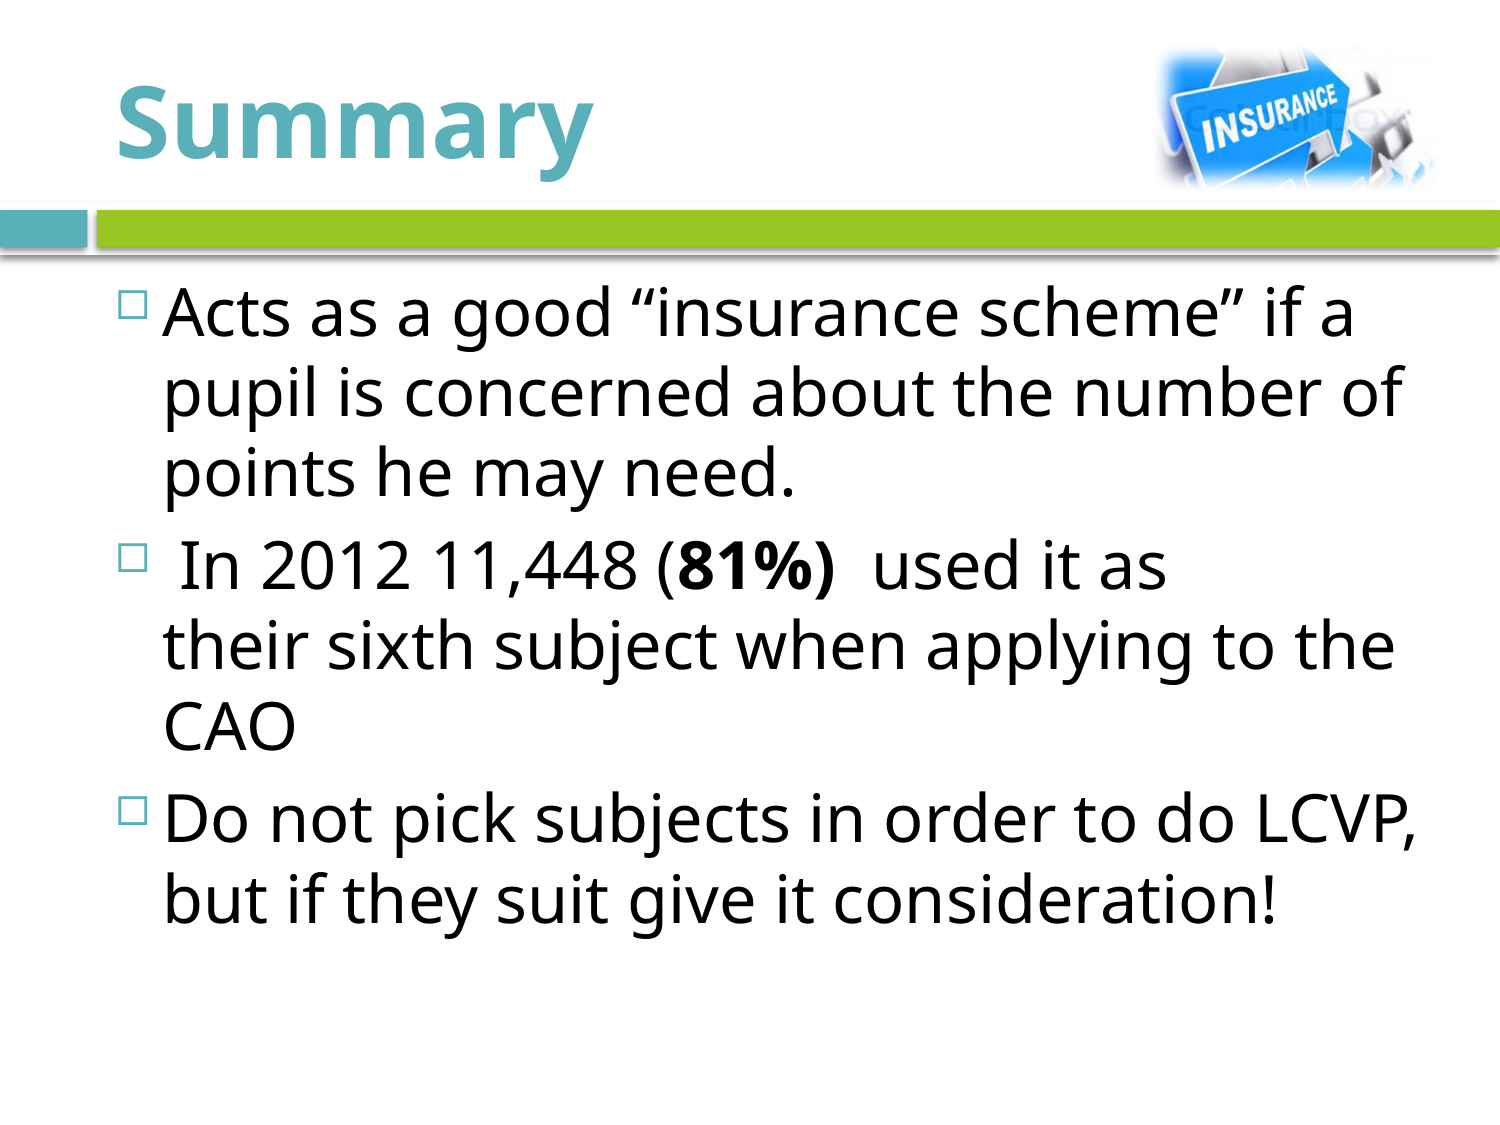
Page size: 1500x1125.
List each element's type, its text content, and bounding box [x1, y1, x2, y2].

list Acts as a good “insurance scheme” if a pupil is concerned about the number of points he may need. In 2012 11,448 (81%) used it as their sixth subject when applying to the CAO Do not pick subjects in order to do LCVP, but if they suit give it consideration! [100, 262, 1438, 1000]
picture [1151, 42, 1442, 195]
title Summary [100, 37, 1438, 200]
